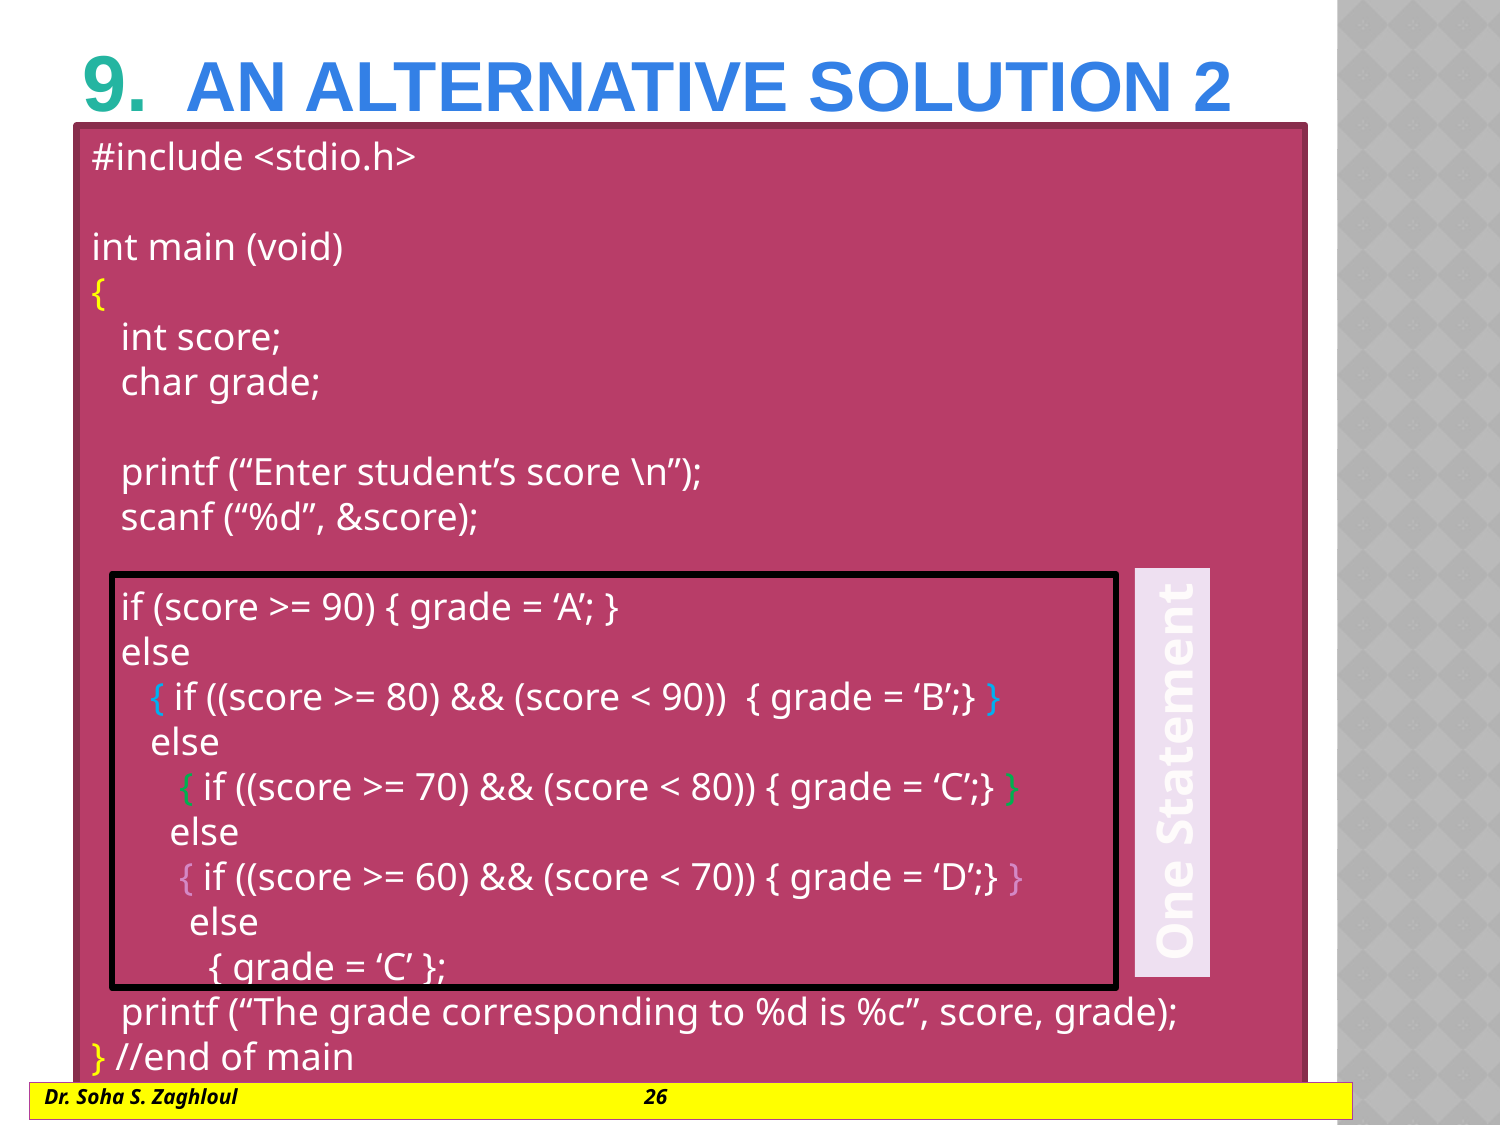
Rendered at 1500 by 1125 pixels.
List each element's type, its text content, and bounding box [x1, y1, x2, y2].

title 9. an alternative solution 2 [75, 30, 1459, 128]
text_box #include <stdio.h> int main (void) { int score; char grade; printf (“Enter student’s score \n”); scanf (“%d”, &score); if (score >= 90) { grade = ‘A’; } else { if ((score >= 80) && (score < 90)) { grade = ‘B’;} } else { if ((score >= 70) && (score < 80)) { grade = ‘C’;} } else { if ((score >= 60) && (score < 70)) { grade = ‘D’;} } else { grade = ‘C’ }; printf (“The grade corresponding to %d is %c”, score, grade); } //end of main [73, 122, 1308, 1082]
text_box One Statement [1134, 568, 1210, 977]
text_box Dr. Soha S. Zaghloul 26 [29, 1082, 1353, 1120]
text_box [109, 571, 1119, 991]
